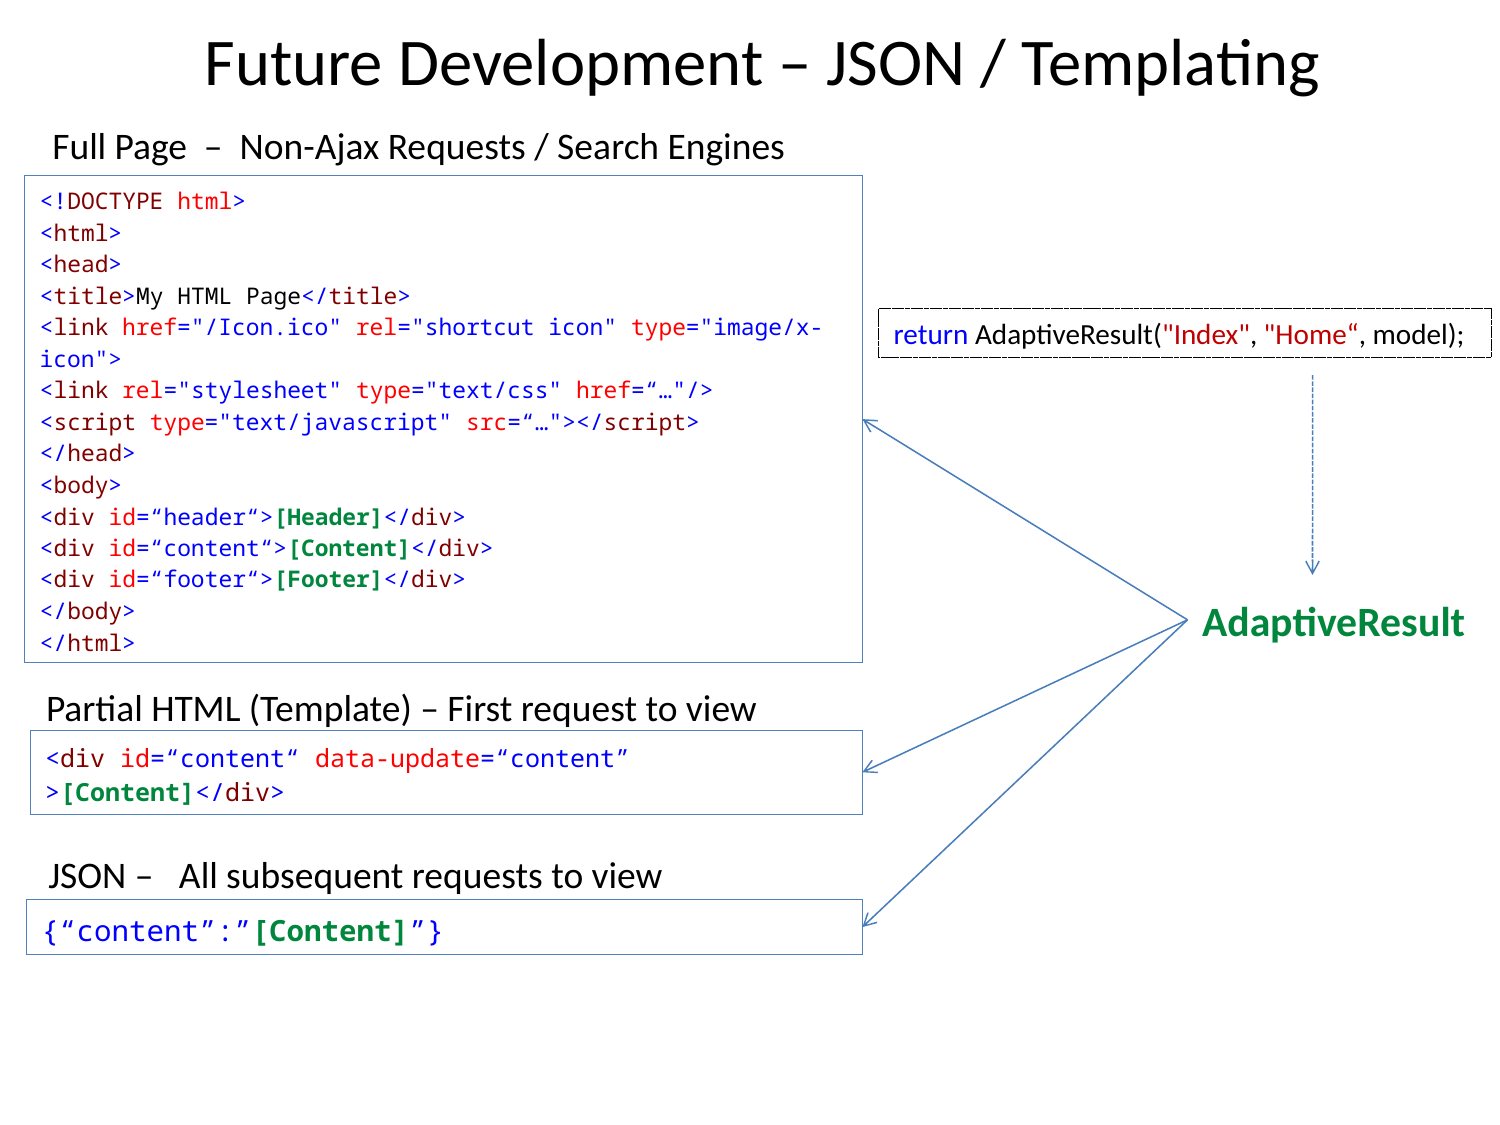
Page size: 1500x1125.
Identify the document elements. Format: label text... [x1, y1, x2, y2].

text_box AdaptiveResult [1191, 587, 1500, 653]
text_box JSON – All subsequent requests to view [33, 843, 679, 904]
text_box return AdaptiveResult("Index", "Home“, model); [878, 308, 1492, 358]
text_box <!DOCTYPE html> <html> <head> <title>My HTML Page</title> <link href="/Icon.ico" rel="shortcut icon" type="image/x-icon"> <link rel="stylesheet" type="text/css" href=“…"/> <script type="text/javascript" src=“…"></script> </head> <body> <div id=“header“>[Header]</div> <div id=“content“>[Content]</div> <div id=“footer“>[Footer]</div> </body> </html> [24, 175, 863, 663]
text_box Full Page – Non-Ajax Requests / Search Engines [37, 114, 850, 175]
text_box <div id=“content“ data-update=“content” >[Content]</div> [30, 730, 857, 815]
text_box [862, 406, 1188, 619]
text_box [862, 619, 1188, 928]
title Future Development – JSON / Templating [87, 0, 1438, 118]
text_box {“content”:”[Content]”} [26, 899, 863, 955]
text_box Partial HTML (Template) – First request to view [31, 676, 773, 730]
